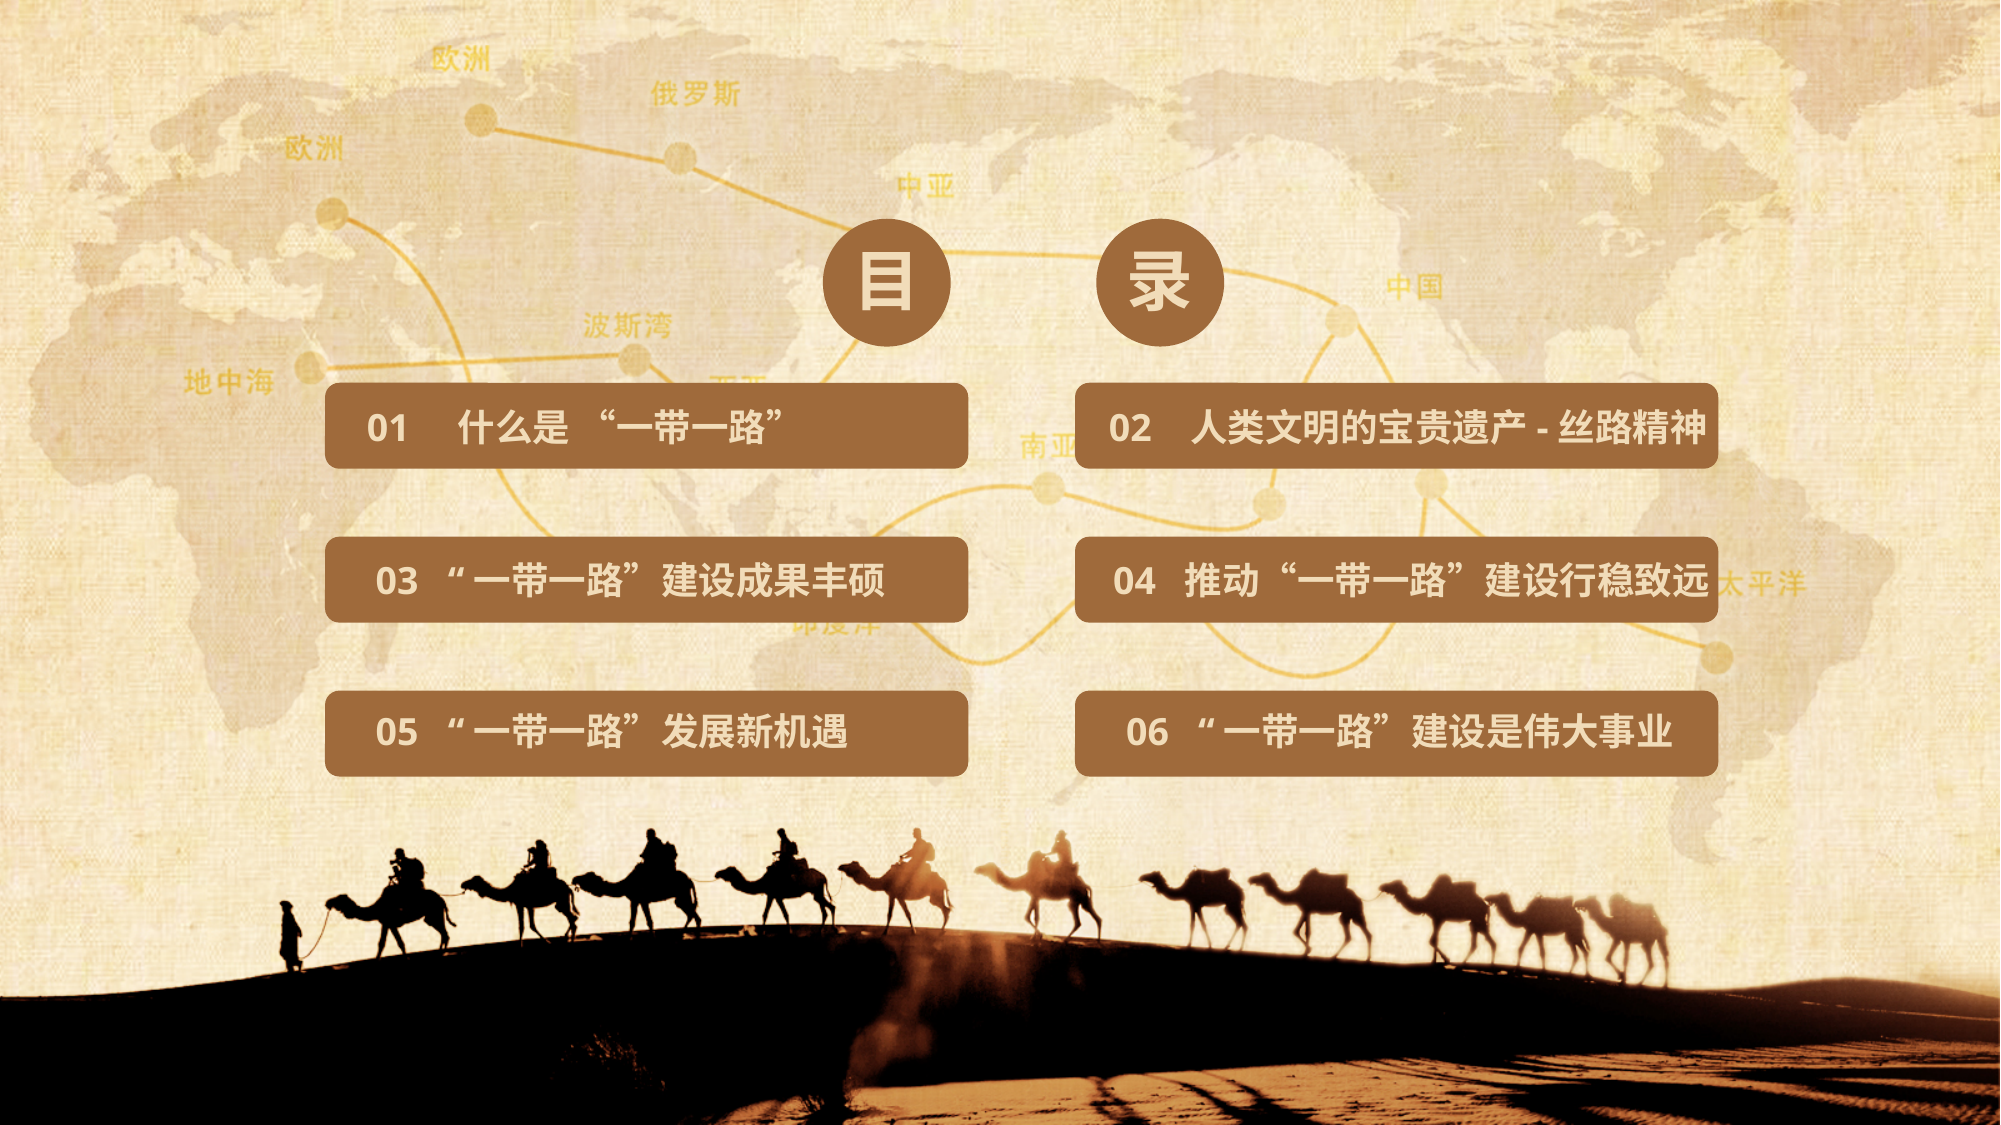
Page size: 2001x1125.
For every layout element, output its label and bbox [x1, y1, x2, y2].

text_box [1096, 218, 1225, 347]
picture [0, 0, 2000, 1125]
text_box [325, 690, 969, 777]
text_box [822, 218, 951, 347]
text_box [1075, 382, 1719, 469]
text_box [325, 536, 969, 623]
text_box [1075, 690, 1719, 777]
text_box [325, 382, 969, 469]
text_box [1075, 536, 1747, 623]
